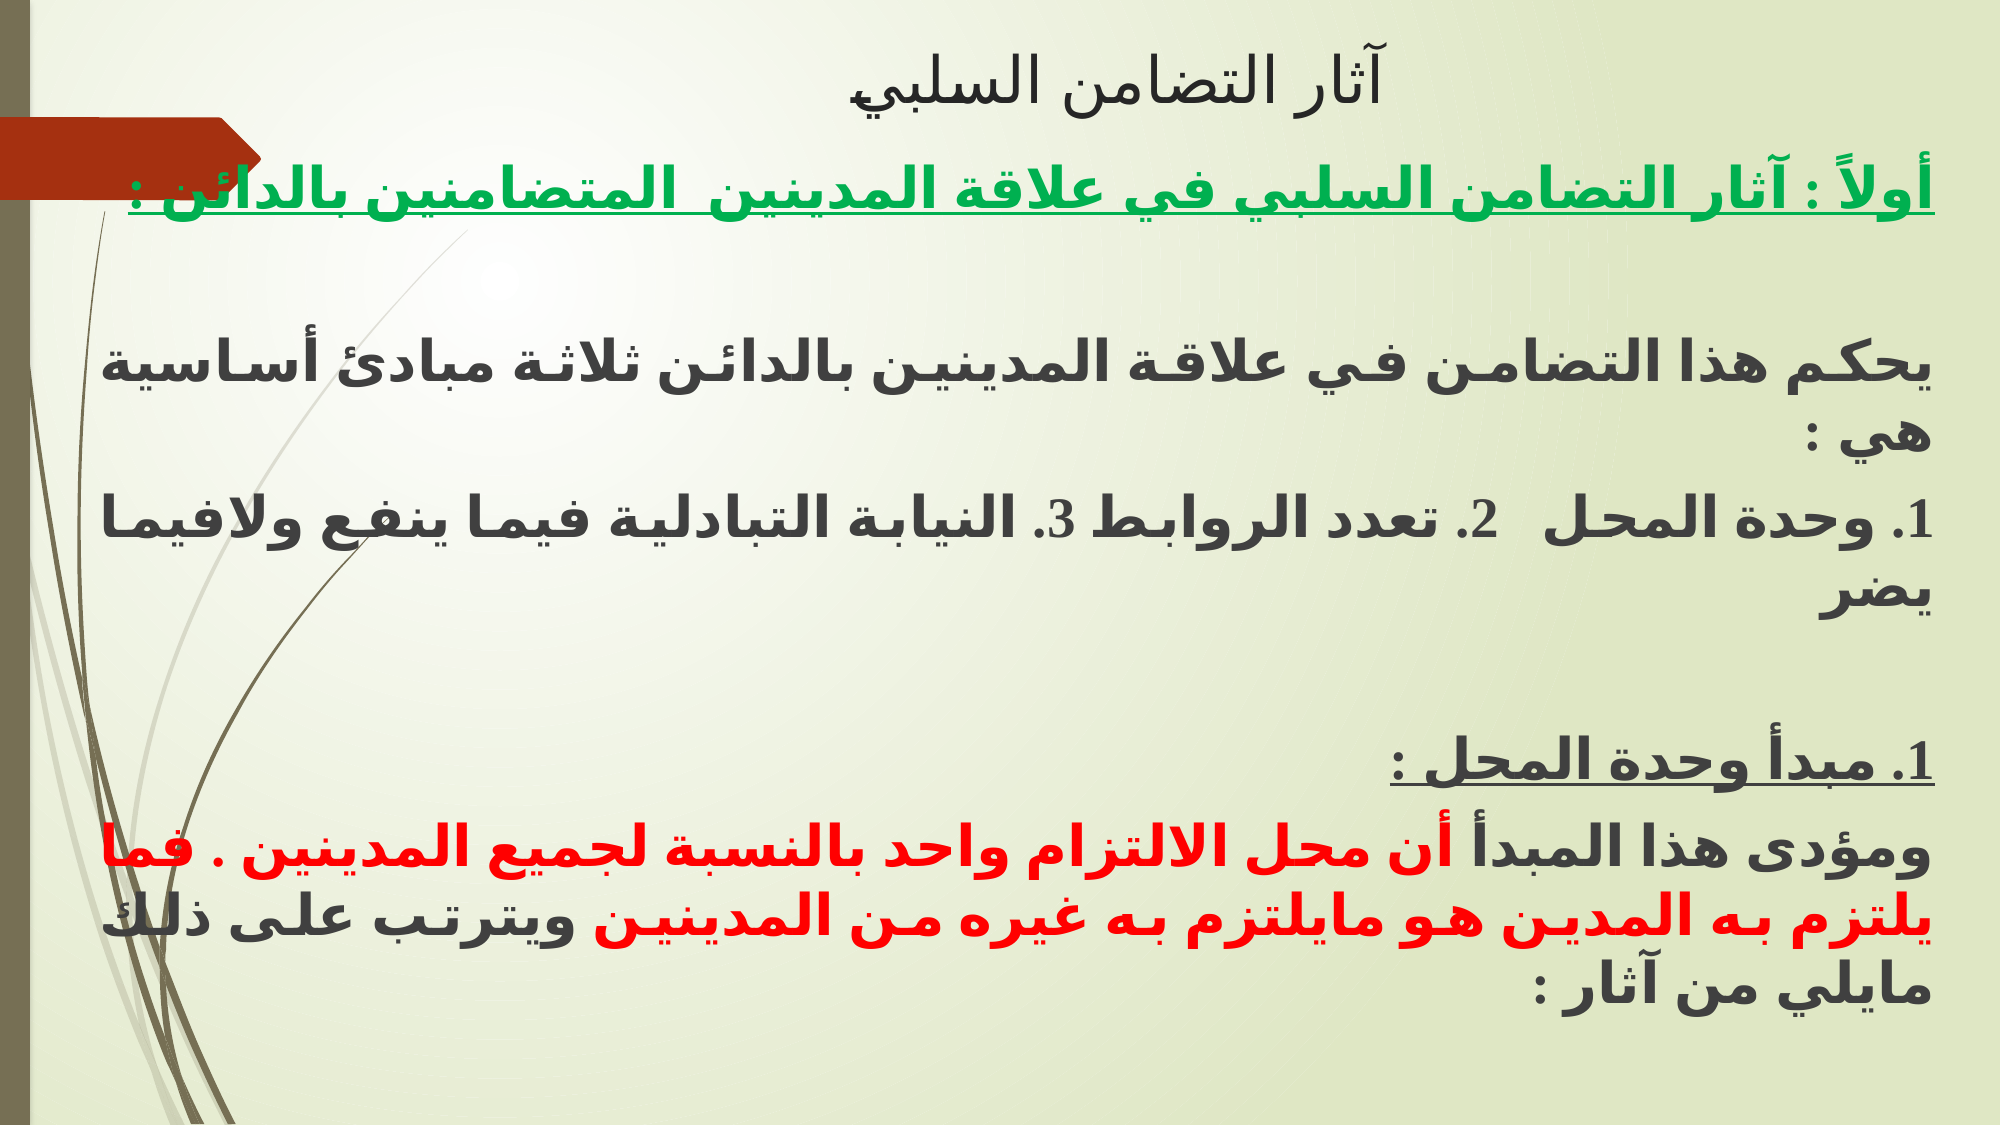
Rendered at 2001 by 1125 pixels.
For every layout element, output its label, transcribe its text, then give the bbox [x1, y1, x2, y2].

list أولاً : آثار التضامن السلبي في علاقة المدينين المتضامنين بالدائن : يحكم هذا التضامن في علاقة المدينين بالدائن ثلاثة مبادئ أساسية هي : 1. وحدة المحل 2. تعدد الروابط 3. النيابة التبادلية فيما ينفع ولافيما يضر 1. مبدأ وحدة المحل : ومؤدى هذا المبدأ أن محل الالتزام واحد بالنسبة لجميع المدينين . فما يلتزم به المدين هو مايلتزم به غيره من المدينين ويترتب على ذلك مايلي من آثار : [84, 143, 1950, 1037]
title آثار التضامن السلبي [315, 30, 1888, 124]
